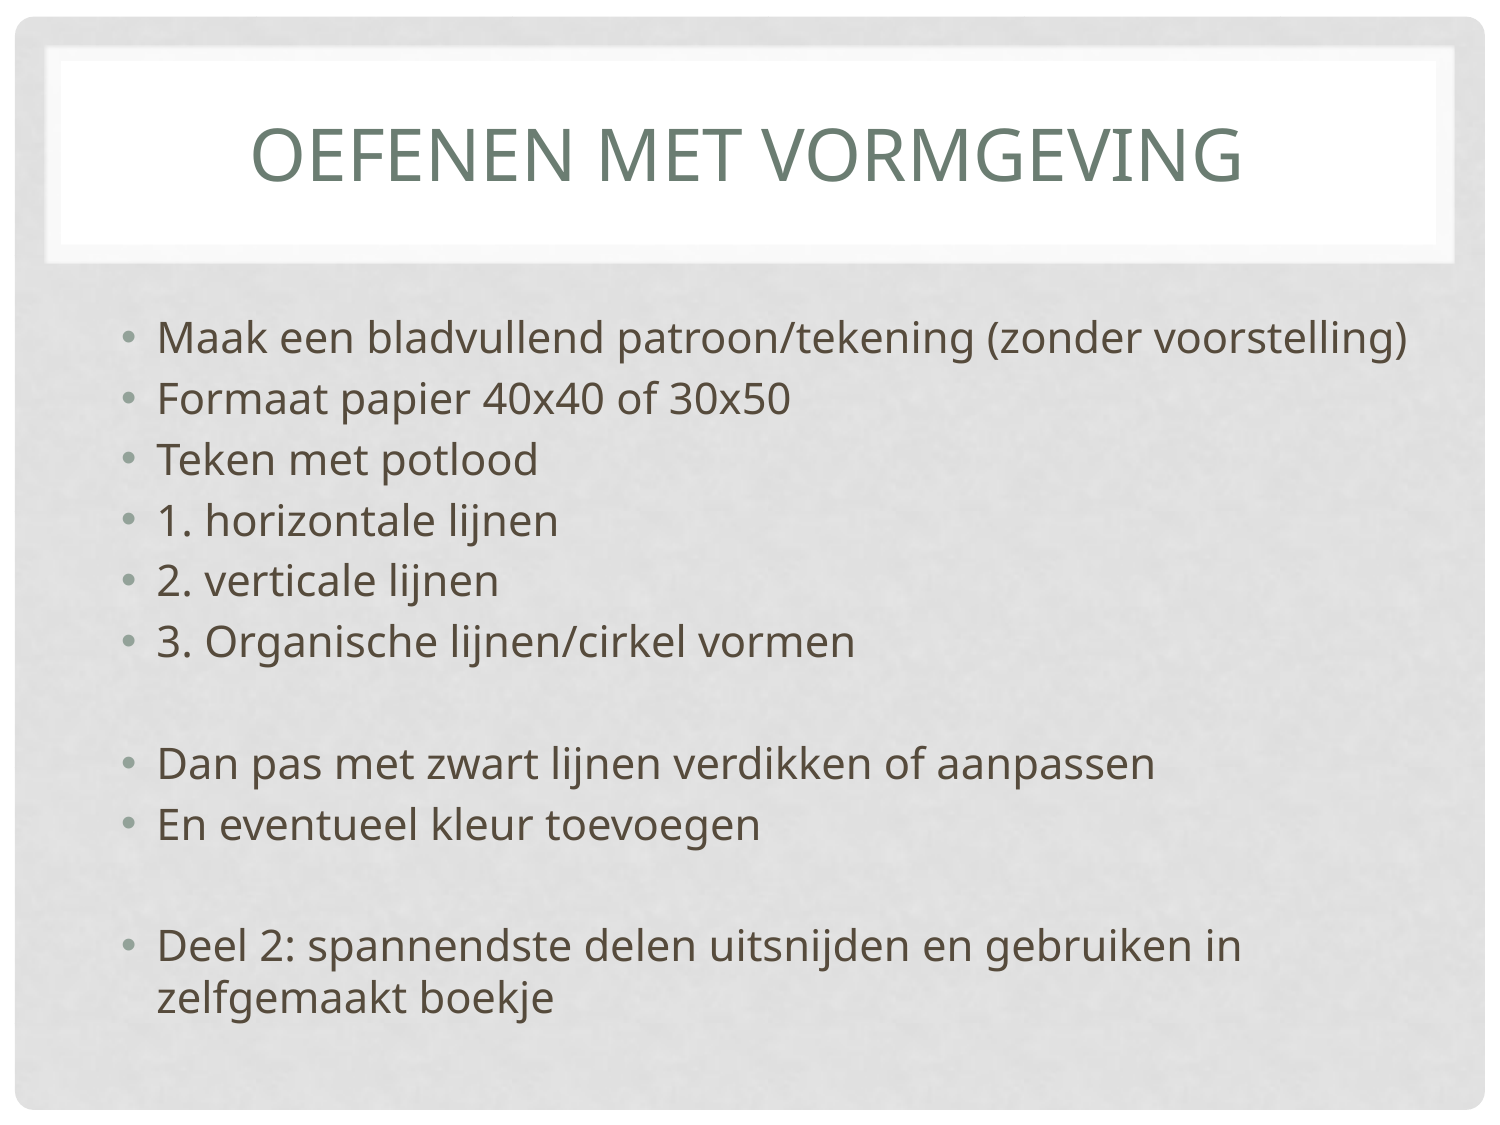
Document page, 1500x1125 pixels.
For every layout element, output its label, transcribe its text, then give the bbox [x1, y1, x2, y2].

list Maak een bladvullend patroon/tekening (zonder voorstelling) Formaat papier 40x40 of 30x50 Teken met potlood 1. horizontale lijnen 2. verticale lijnen 3. Organische lijnen/cirkel vormen Dan pas met zwart lijnen verdikken of aanpassen En eventueel kleur toevoegen Deel 2: spannendste delen uitsnijden en gebruiken in zelfgemaakt boekje [88, 302, 1425, 1074]
title Oefenen met vormgeving [69, 66, 1425, 238]
